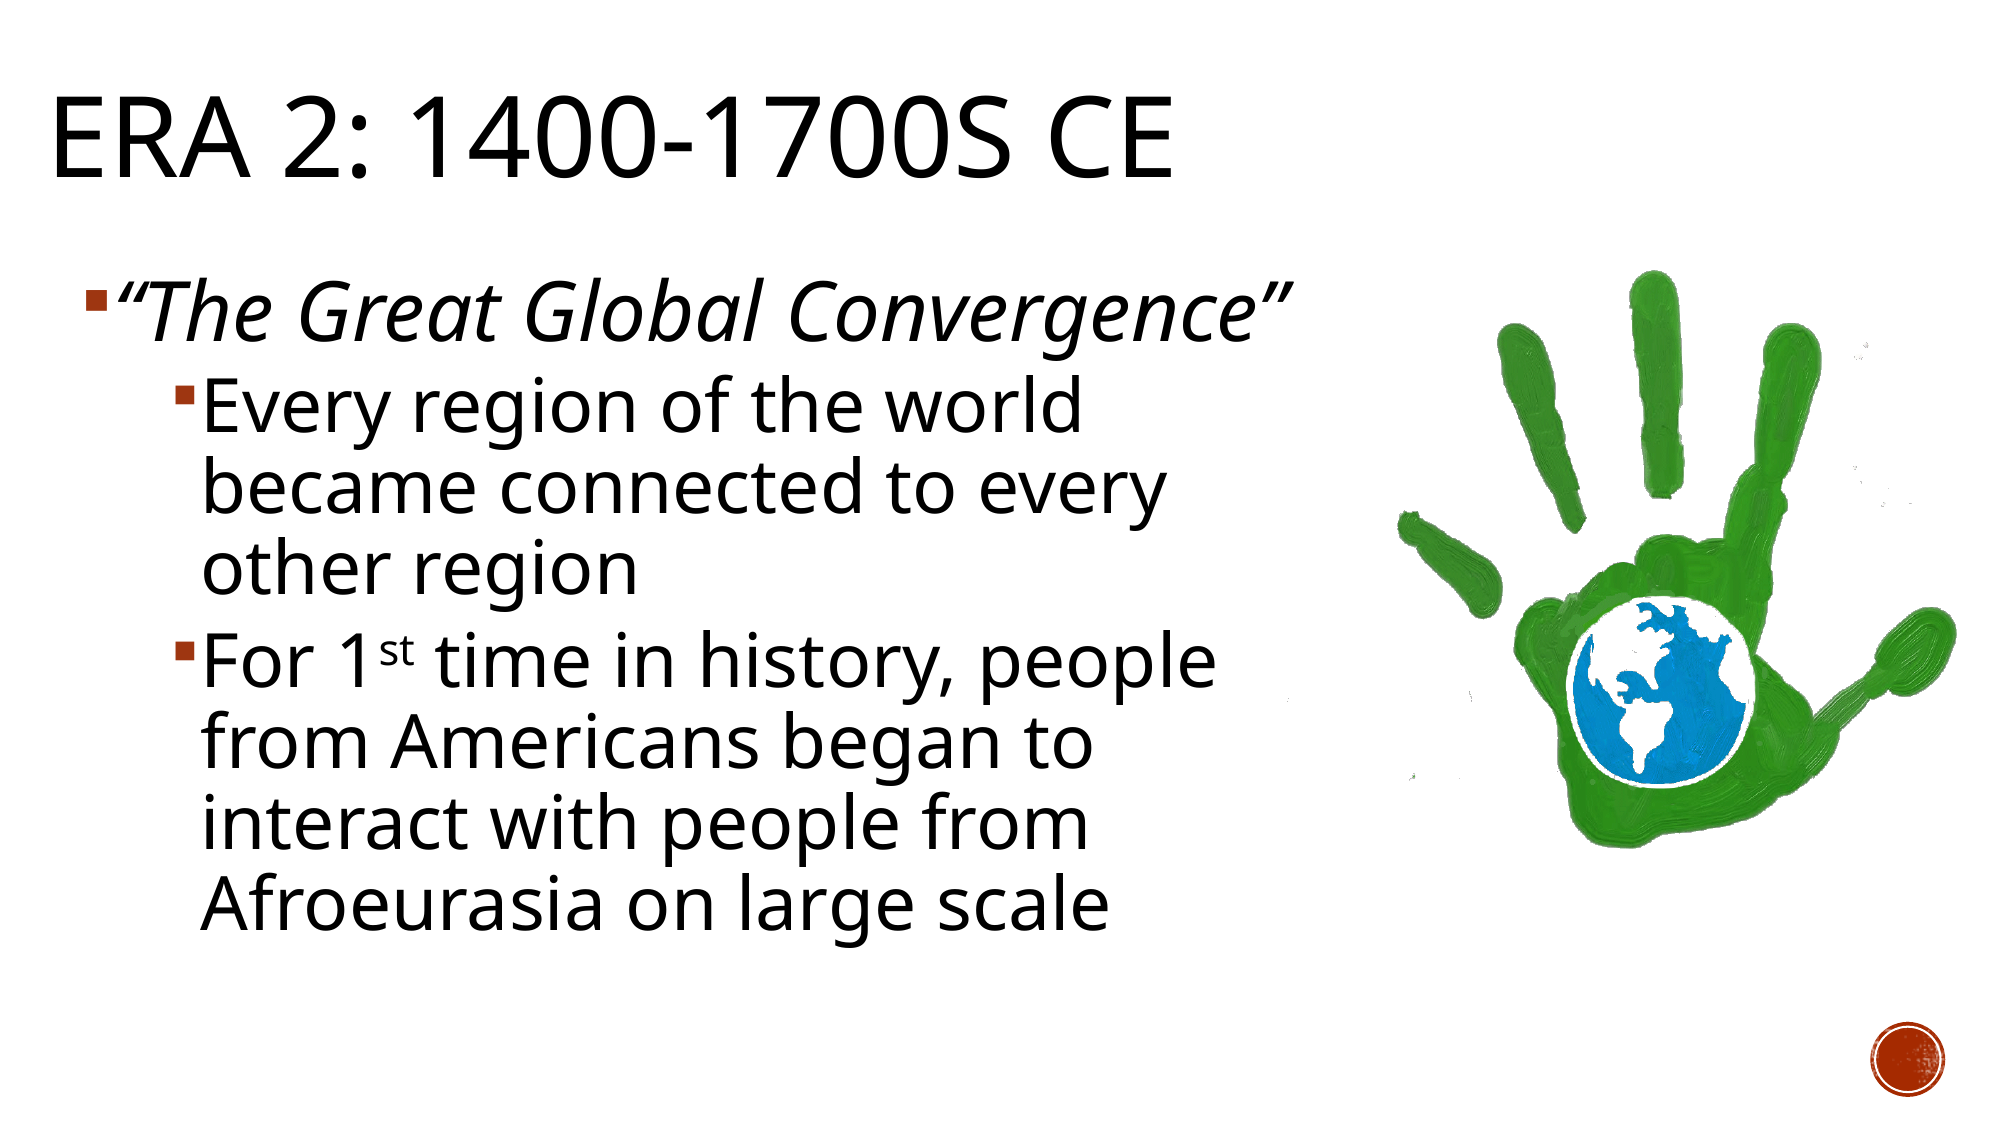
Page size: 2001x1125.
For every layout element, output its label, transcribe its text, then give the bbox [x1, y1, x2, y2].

list “The Great Global Convergence” Every region of the world became connected to every other region For 1st time in history, people from Americans began to interact with people from Afroeurasia on large scale [65, 261, 1395, 1044]
picture [1200, 212, 2000, 877]
title Era 2: 1400-1700s CE [31, 46, 1826, 237]
